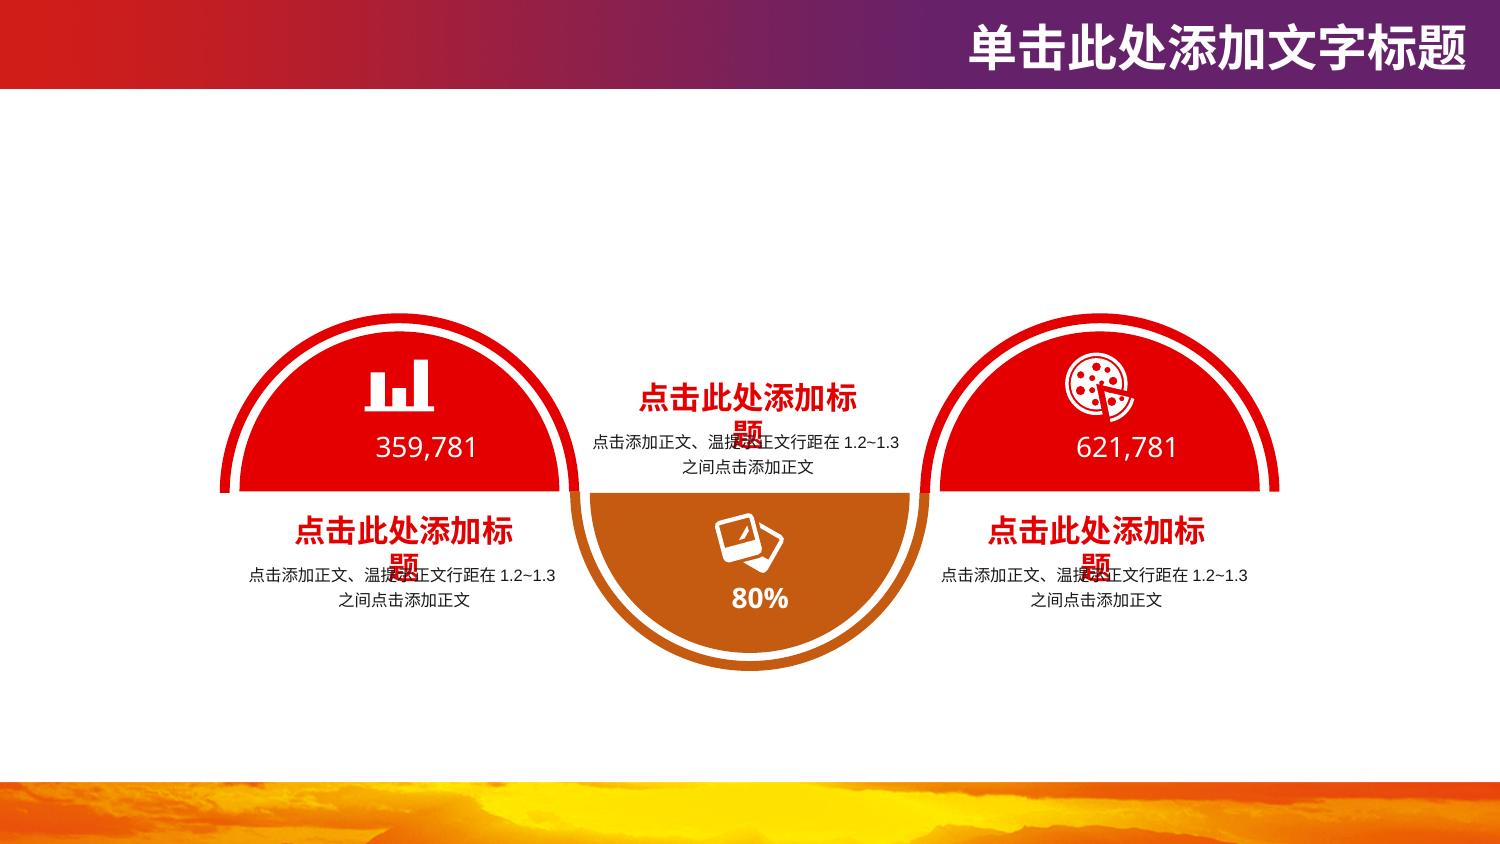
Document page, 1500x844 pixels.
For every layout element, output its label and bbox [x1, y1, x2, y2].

picture [0, 783, 1500, 844]
text_box [570, 311, 930, 672]
text_box [1065, 352, 1135, 423]
text_box [219, 313, 580, 673]
picture [0, 0, 1500, 89]
text_box [920, 313, 1280, 673]
text_box [714, 513, 785, 573]
